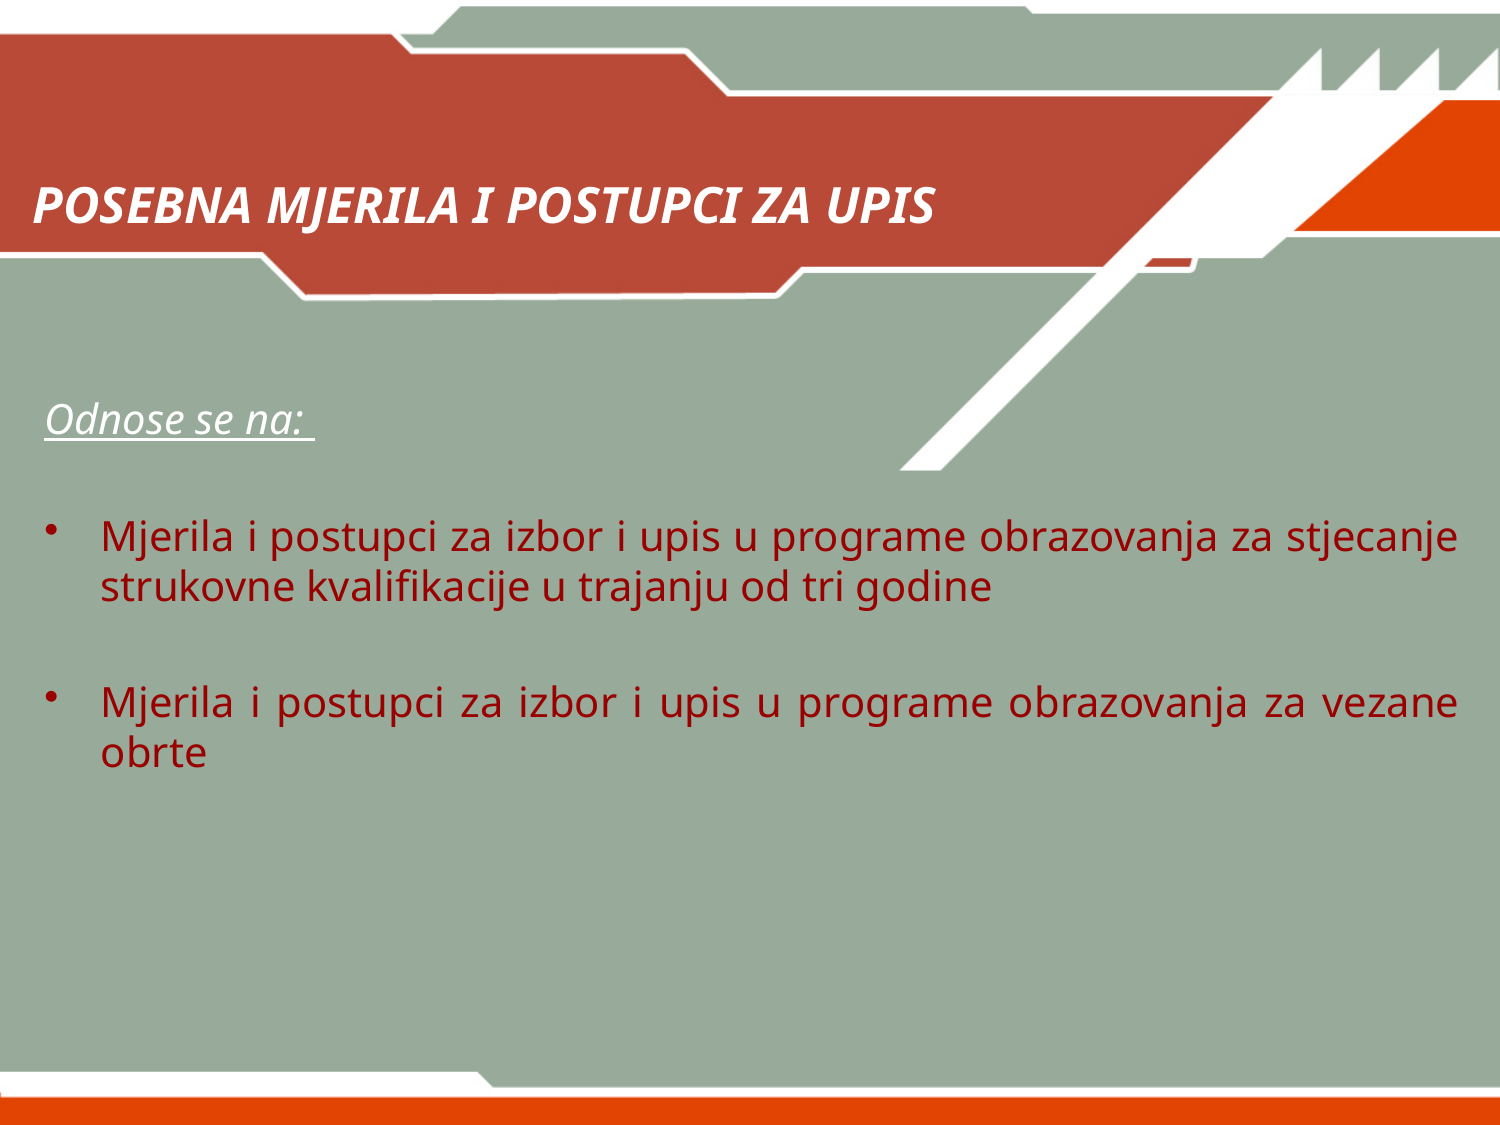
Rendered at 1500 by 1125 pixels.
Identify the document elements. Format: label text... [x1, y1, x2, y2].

picture [0, 0, 1500, 1125]
title POSEBNA MJERILA I POSTUPCI ZA UPIS [17, 160, 1368, 307]
list Odnose se na: Mjerila i postupci za izbor i upis u programe obrazovanja za stjecanje strukovne kvalifikacije u trajanju od tri godine Mjerila i postupci za izbor i upis u programe obrazovanja za vezane obrte [29, 385, 1476, 801]
